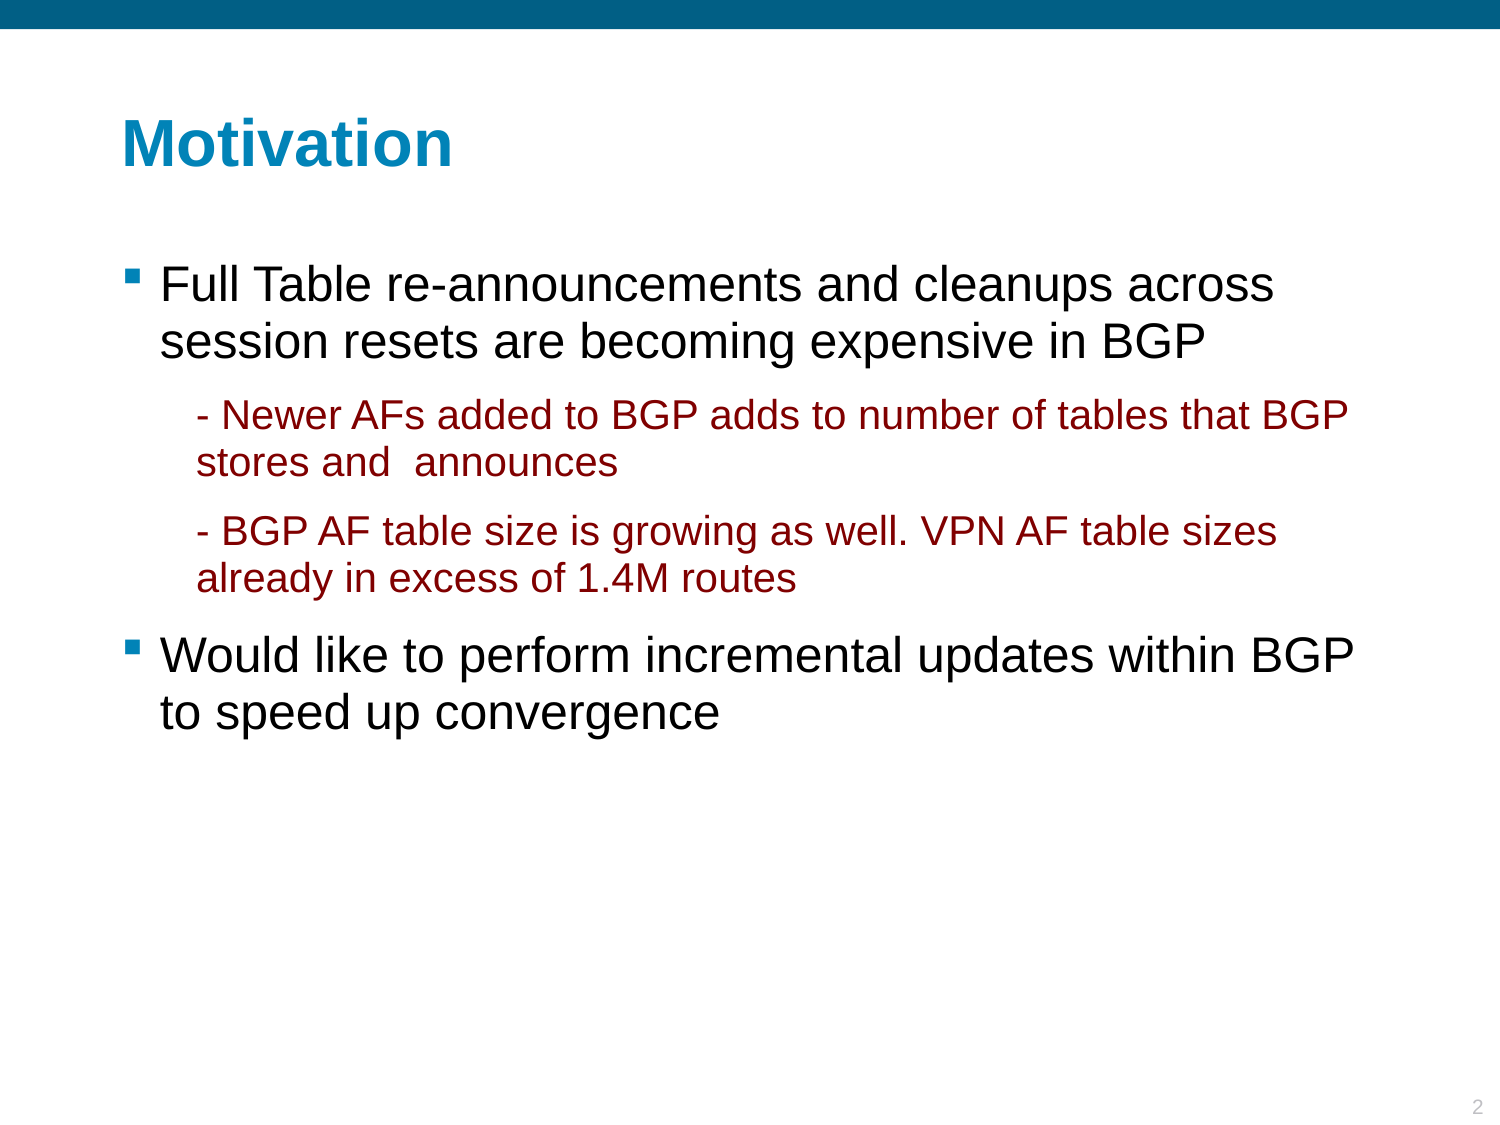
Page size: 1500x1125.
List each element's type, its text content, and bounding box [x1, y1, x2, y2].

title Motivation [107, 49, 1444, 188]
list Full Table re-announcements and cleanups across session resets are becoming expensive in BGP Newer AFs added to BGP adds to number of tables that BGP stores and announces BGP AF table size is growing as well. VPN AF table sizes already in excess of 1.4M routes Would like to perform incremental updates within BGP to speed up convergence [107, 249, 1411, 1024]
